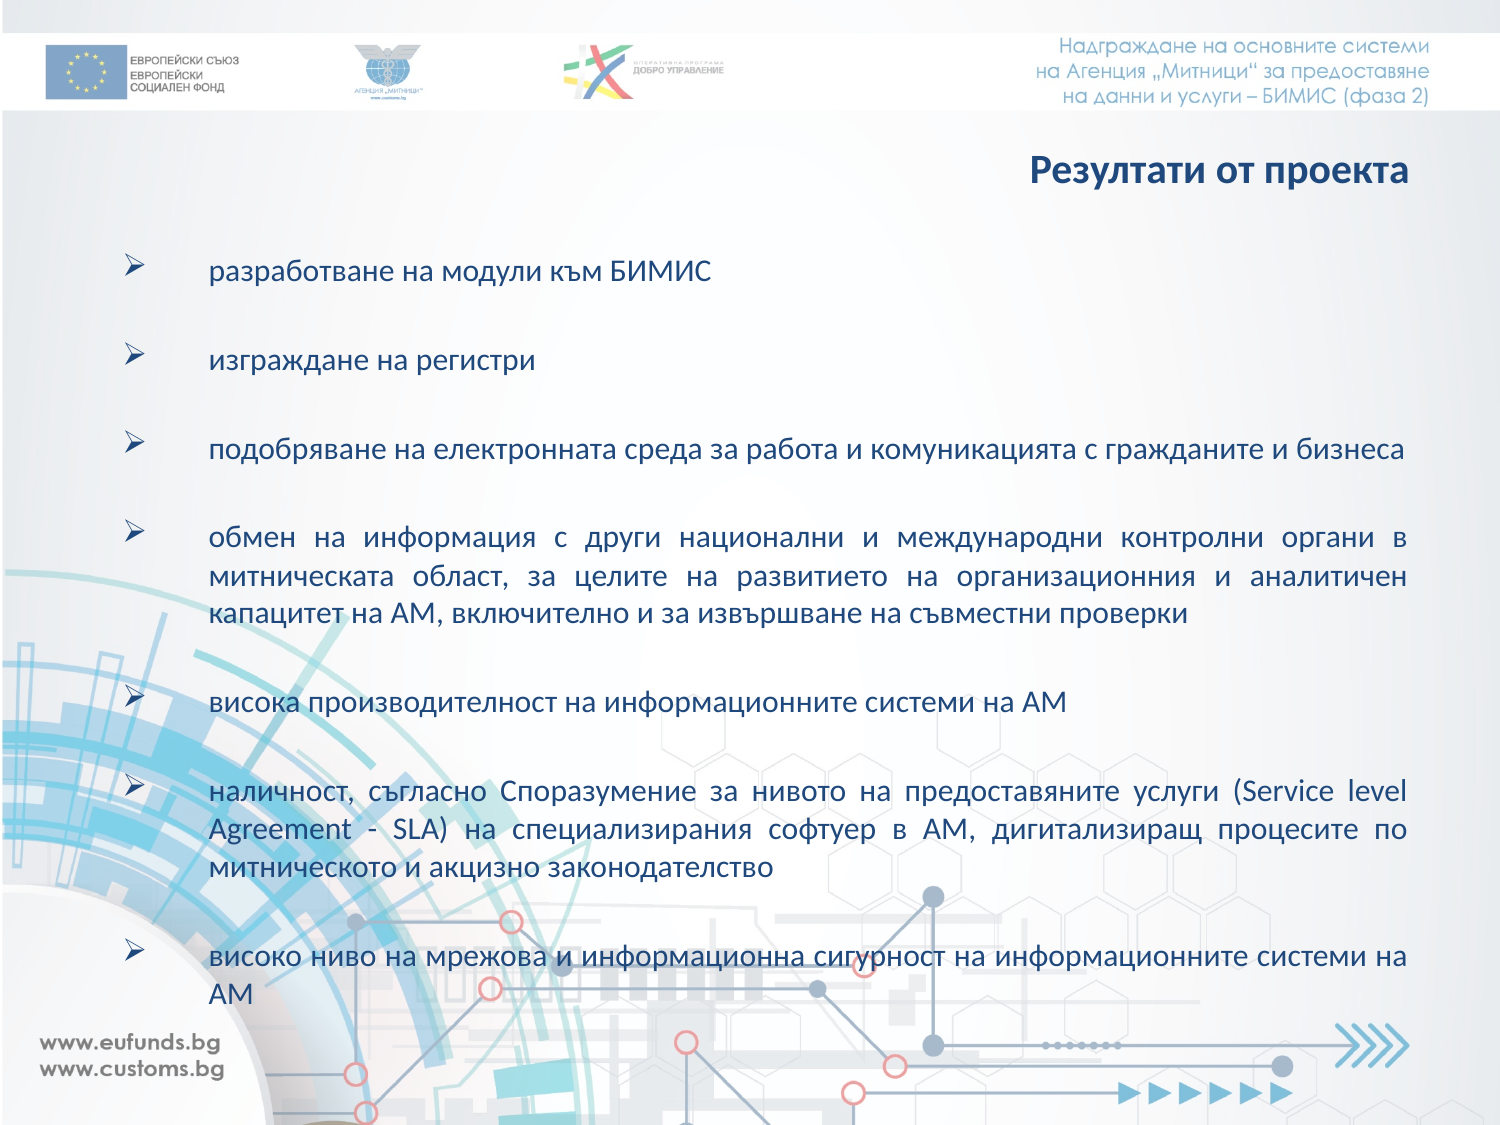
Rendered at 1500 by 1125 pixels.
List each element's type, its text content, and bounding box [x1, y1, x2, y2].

text_box Резултати от проекта [832, 101, 1425, 184]
text_box разработване на модули към БИМИС изграждане на регистри подобряване на електронната среда за работа и комуникацията с гражданите и бизнеса обмен на информация с други национални и международни контролни органи в митническата област, за целите на развитието на организационния и аналитичен капацитет на АМ, включително и за извършване на съвместни проверки висока производителност на информационните системи на АМ наличност, съгласно Споразумение за нивото на предоставяните услуги (Service level Agreement - SLA) на специализирания софтуер в АМ, дигитализиращ процесите по митническото и акцизно законодателство високо ниво на мрежова и информационна сигурност на информационните системи на АМ [64, 184, 1425, 1024]
